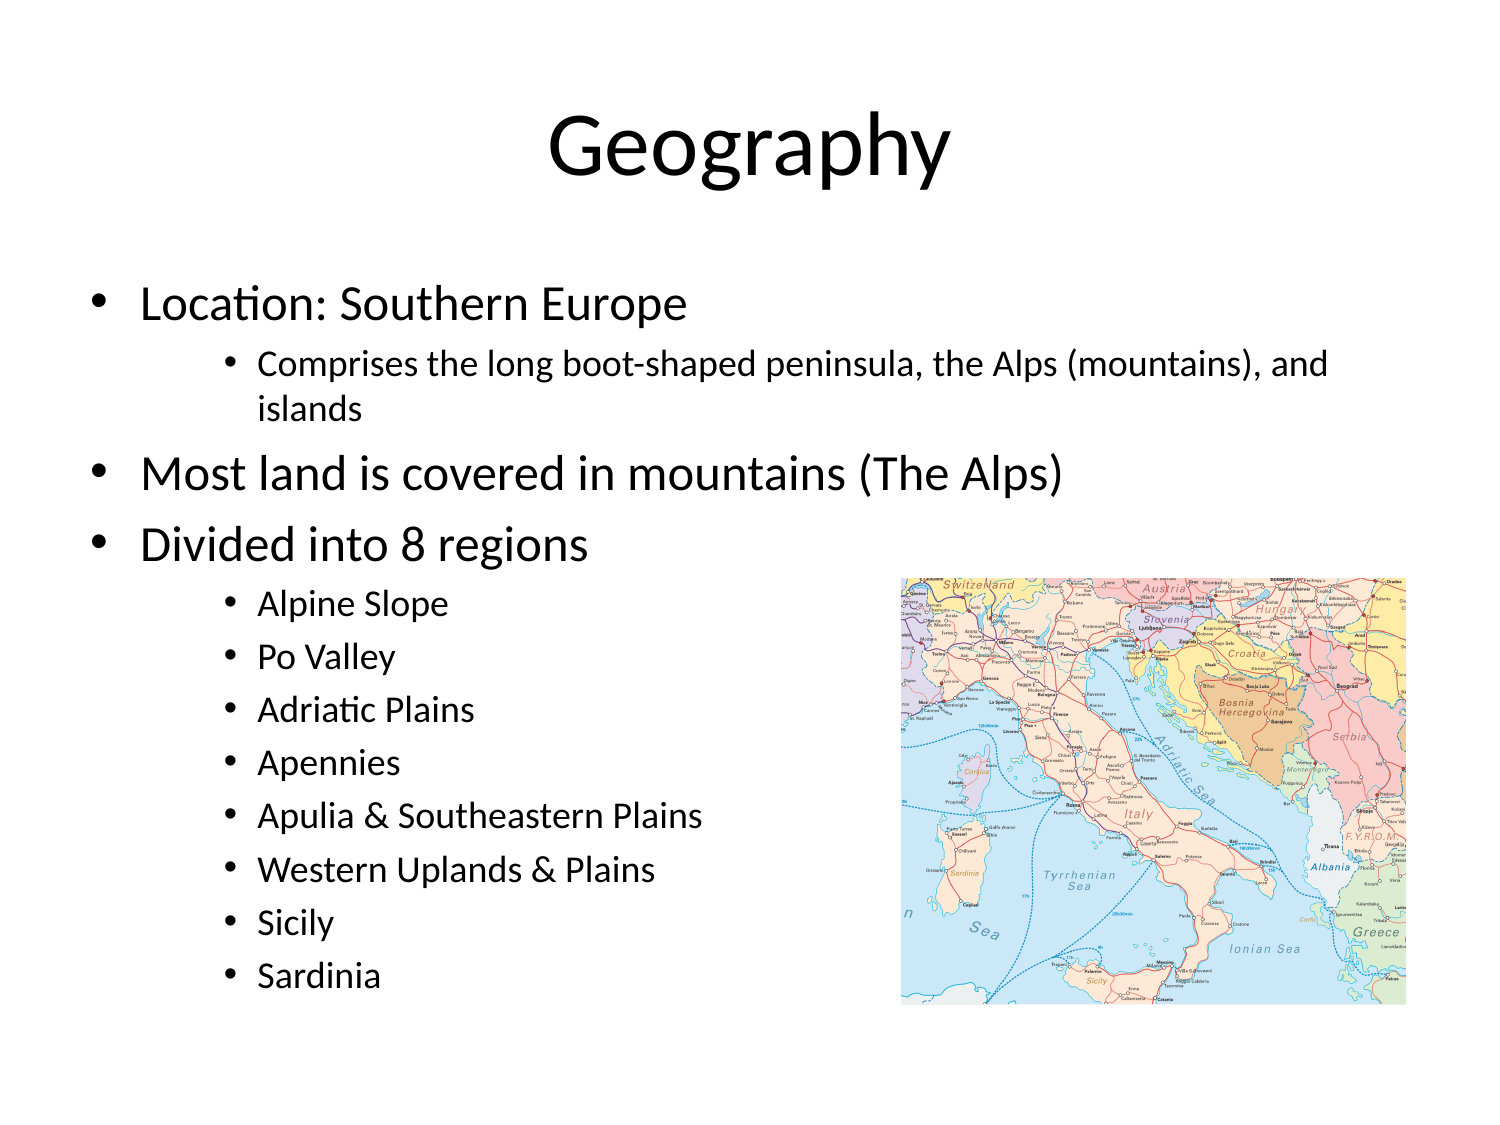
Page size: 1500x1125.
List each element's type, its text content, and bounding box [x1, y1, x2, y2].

picture [901, 577, 1407, 1006]
title Geography [75, 45, 1425, 233]
list Location: Southern Europe Comprises the long boot-shaped peninsula, the Alps (mountains), and islands Most land is covered in mountains (The Alps) Divided into 8 regions Alpine Slope Po Valley Adriatic Plains Apennies Apulia & Southeastern Plains Western Uplands & Plains Sicily Sardinia [75, 262, 1425, 1005]
